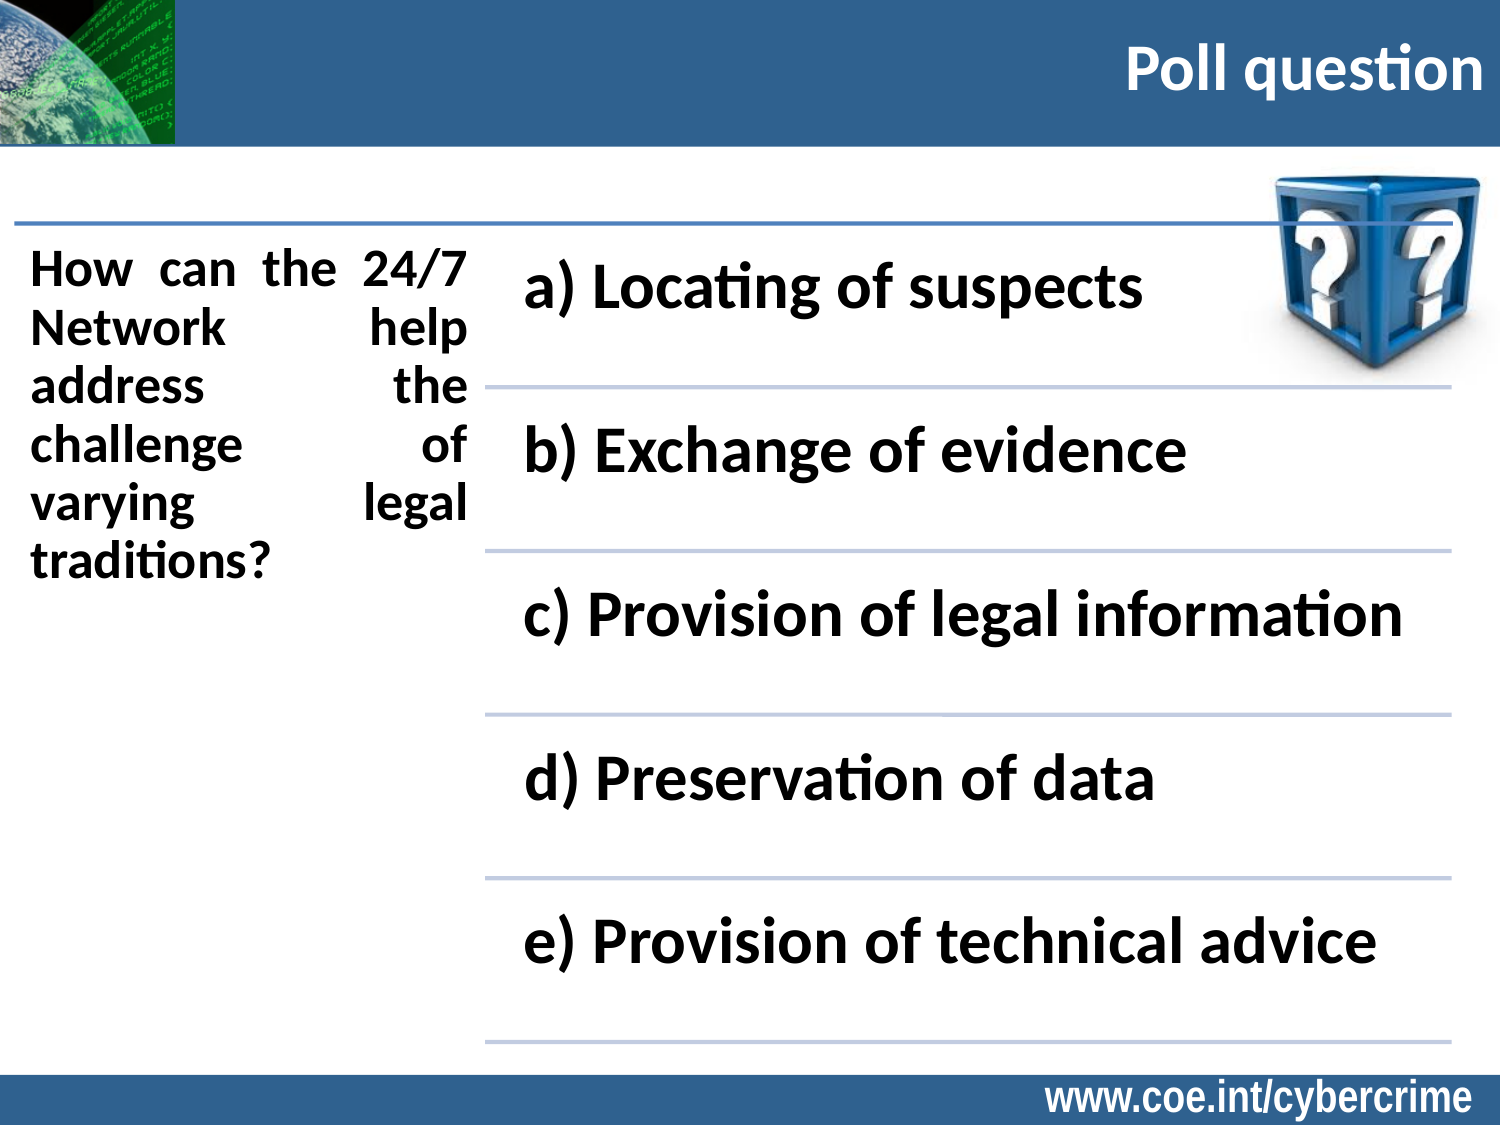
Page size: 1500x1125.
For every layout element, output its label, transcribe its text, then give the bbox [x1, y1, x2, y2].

text_box [0, 1073, 1030, 1125]
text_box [14, 222, 1454, 1053]
picture [0, 0, 175, 144]
text_box www.coe.int/cybercrime [1030, 1059, 1500, 1125]
picture [1227, 115, 1500, 406]
text_box Poll question [177, 0, 1500, 149]
